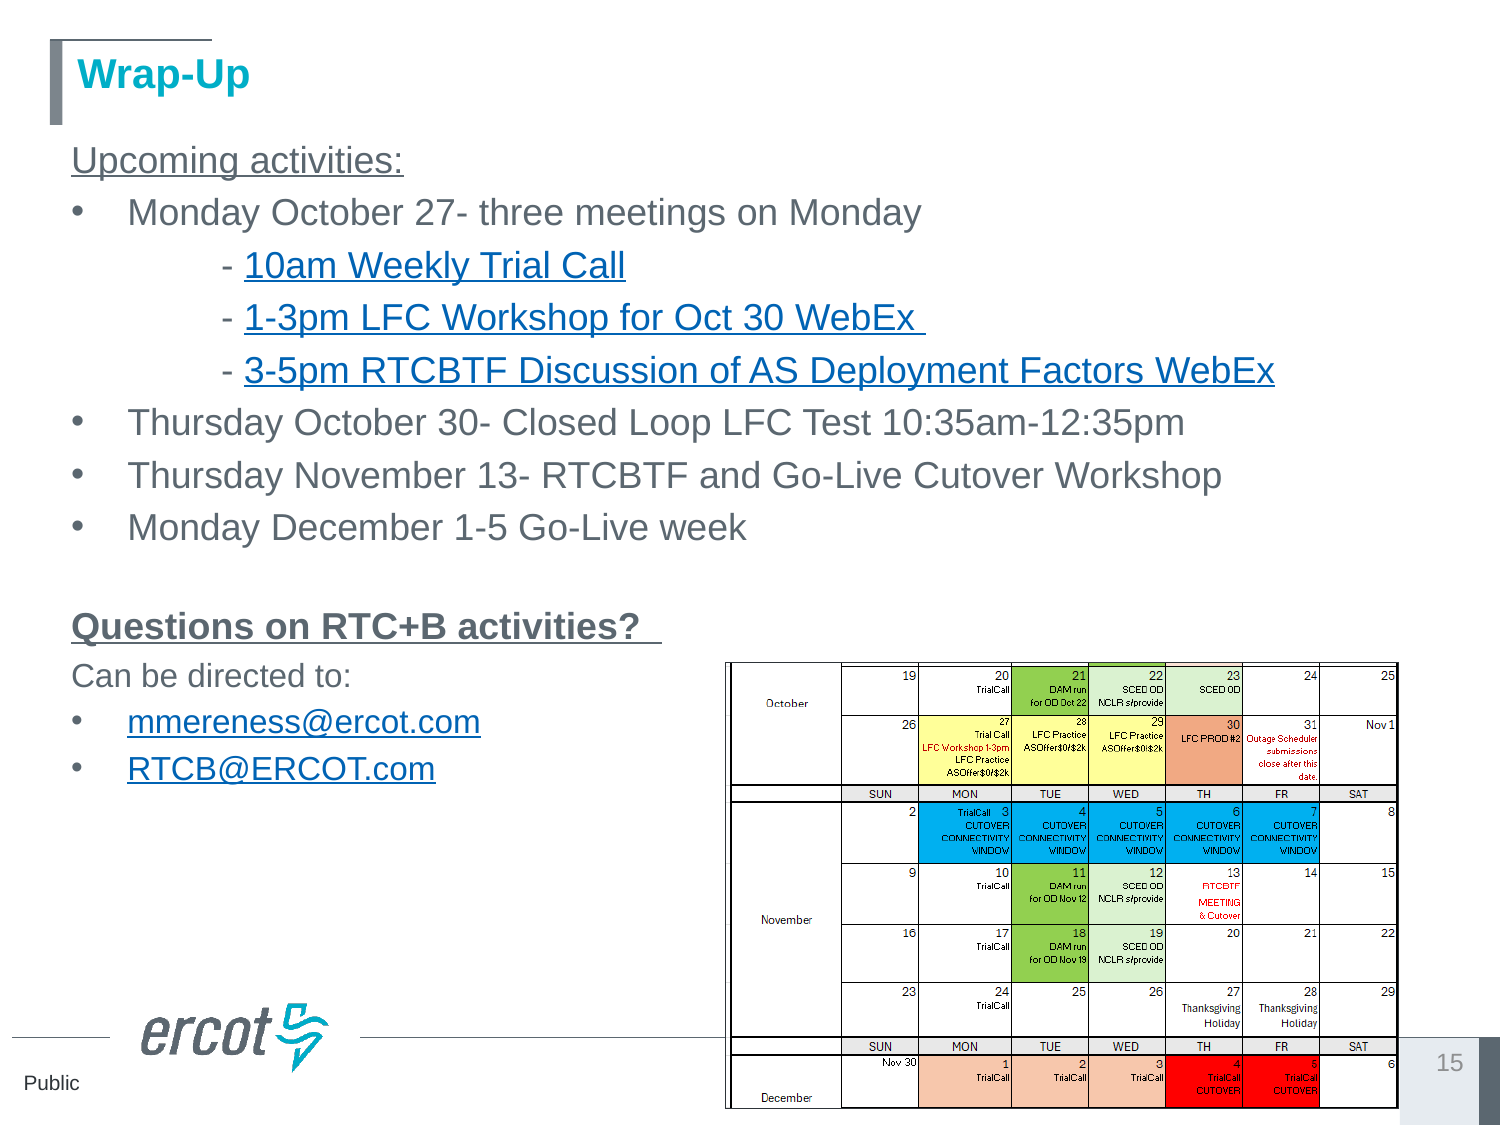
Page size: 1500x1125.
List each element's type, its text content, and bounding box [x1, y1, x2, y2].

picture [137, 999, 332, 1075]
list Upcoming activities: Monday October 27- three meetings on Monday - 10am Weekly Trial Call - 1-3pm LFC Workshop for Oct 30 WebEx - 3-5pm RTCBTF Discussion of AS Deployment Factors WebEx Thursday October 30- Closed Loop LFC Test 10:35am-12:35pm Thursday November 13- RTCBTF and Go-Live Cutover Workshop Monday December 1-5 Go-Live week Questions on RTC+B activities? Can be directed to: mmereness@ercot.com RTCB@ERCOT.com [56, 128, 1457, 937]
title Wrap-Up [62, 39, 1450, 128]
picture [724, 662, 1400, 1109]
